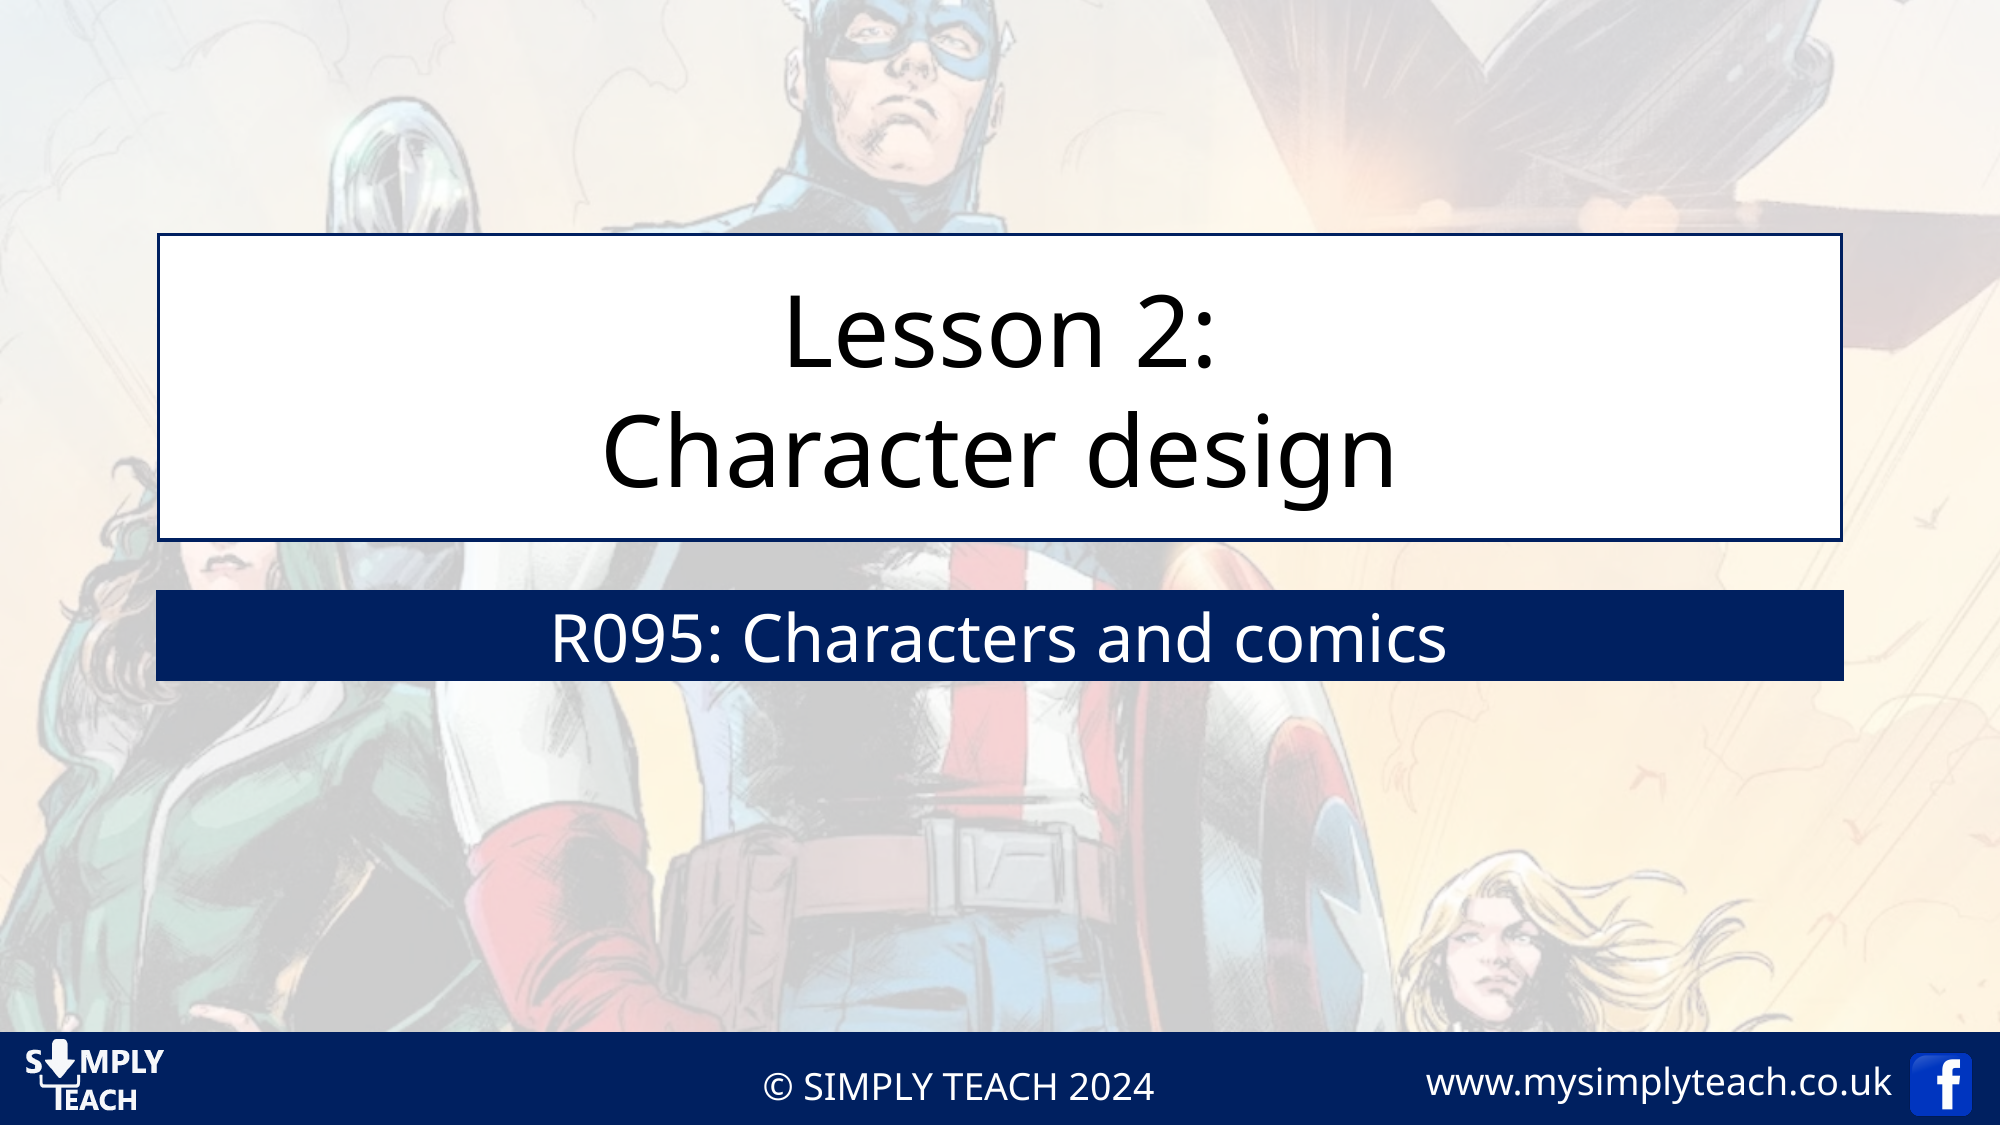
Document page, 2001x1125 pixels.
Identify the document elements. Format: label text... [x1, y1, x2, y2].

picture [15, 1033, 182, 1122]
picture [1907, 1050, 1976, 1119]
text_box www.mysimplyteach.co.uk [1411, 1050, 1907, 1111]
text_box Lesson 2: Character design [157, 234, 1843, 541]
text_box © SIMPLY TEACH 2024 [621, 1055, 1296, 1115]
text_box [0, 1032, 2000, 1125]
text_box R095: Characters and comics [157, 591, 1843, 680]
